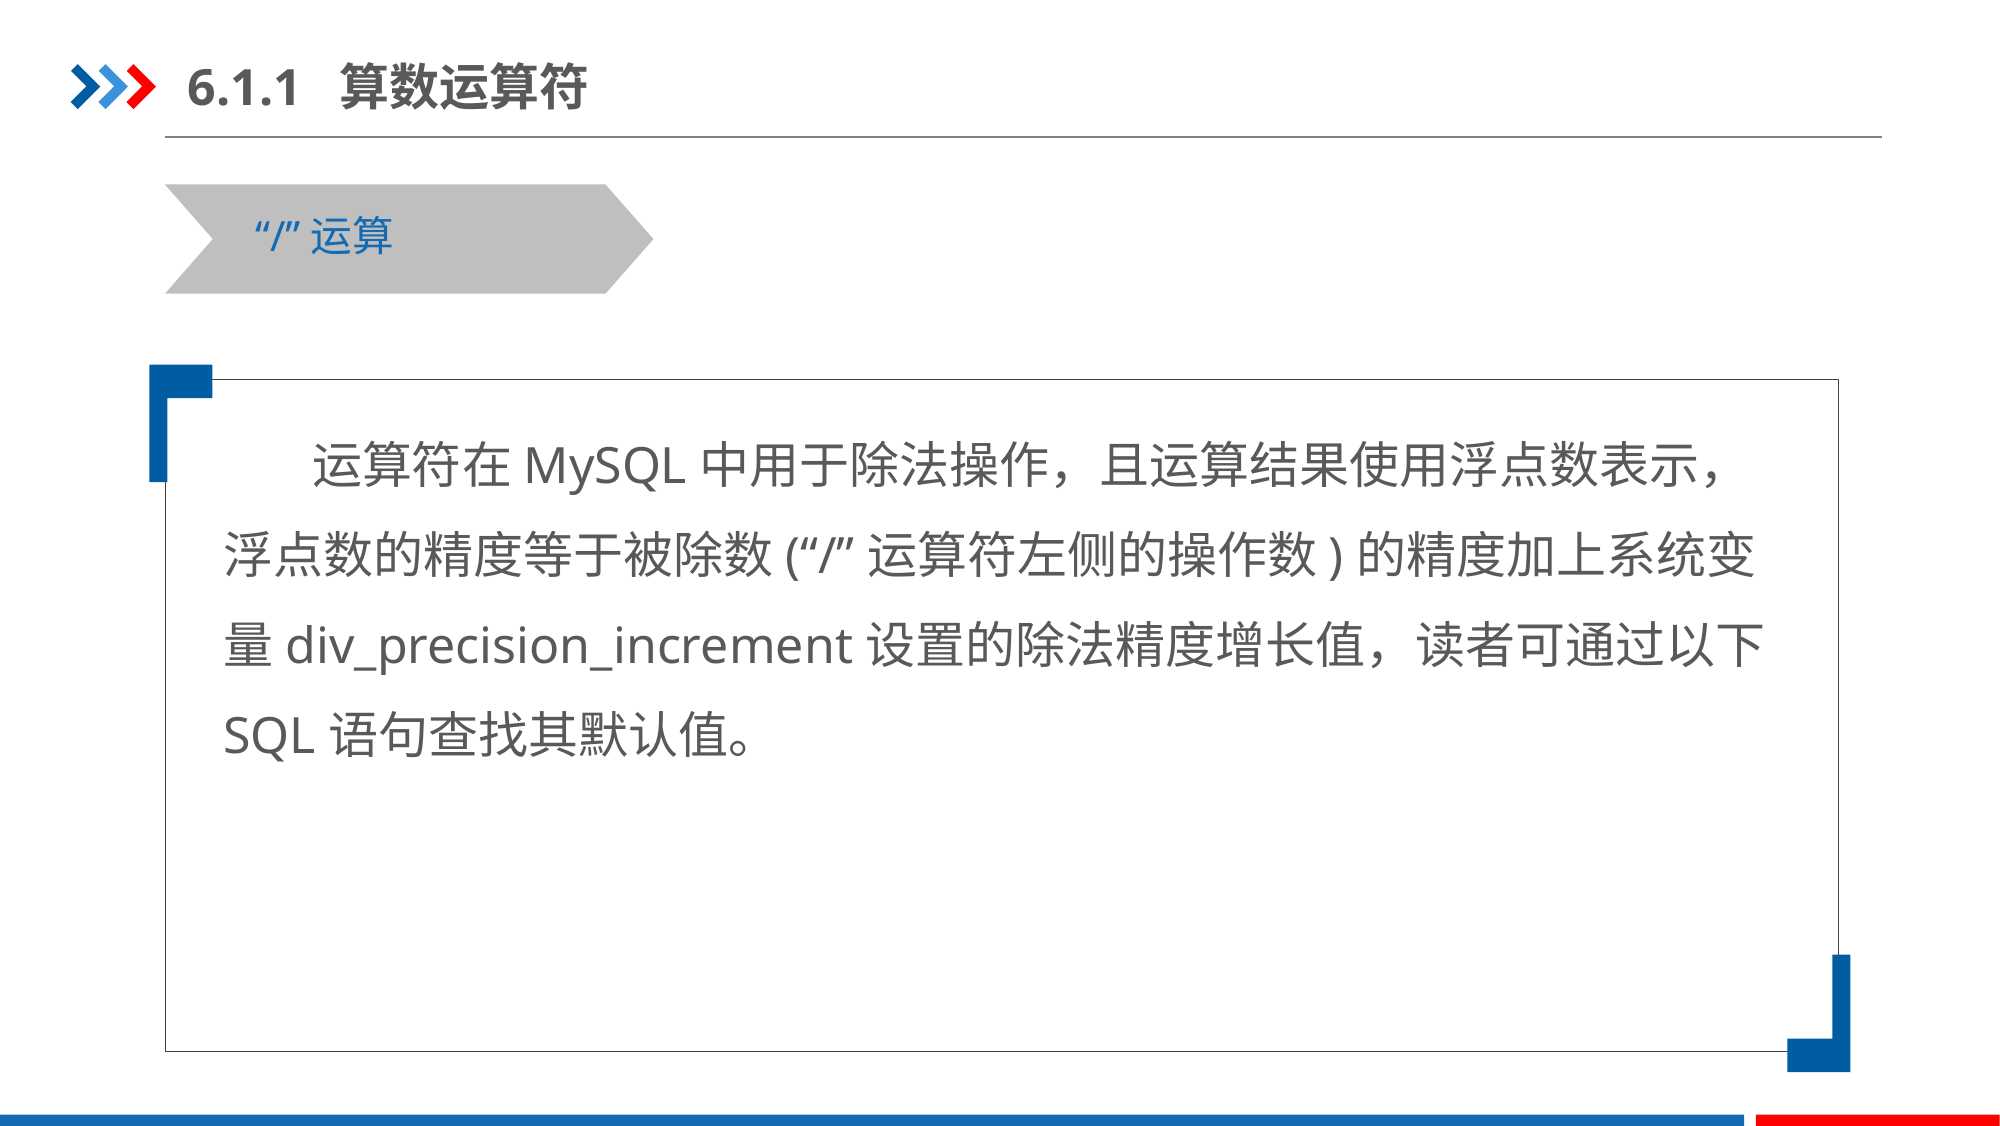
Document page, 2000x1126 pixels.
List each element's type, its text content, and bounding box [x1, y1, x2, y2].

text_box “/”运算 [240, 202, 409, 267]
text_box [147, 363, 215, 484]
text_box [164, 184, 654, 294]
text_box 6.1.1 算数运算符 [187, 43, 827, 127]
text_box [163, 378, 1841, 1053]
text_box [1785, 953, 1852, 1074]
